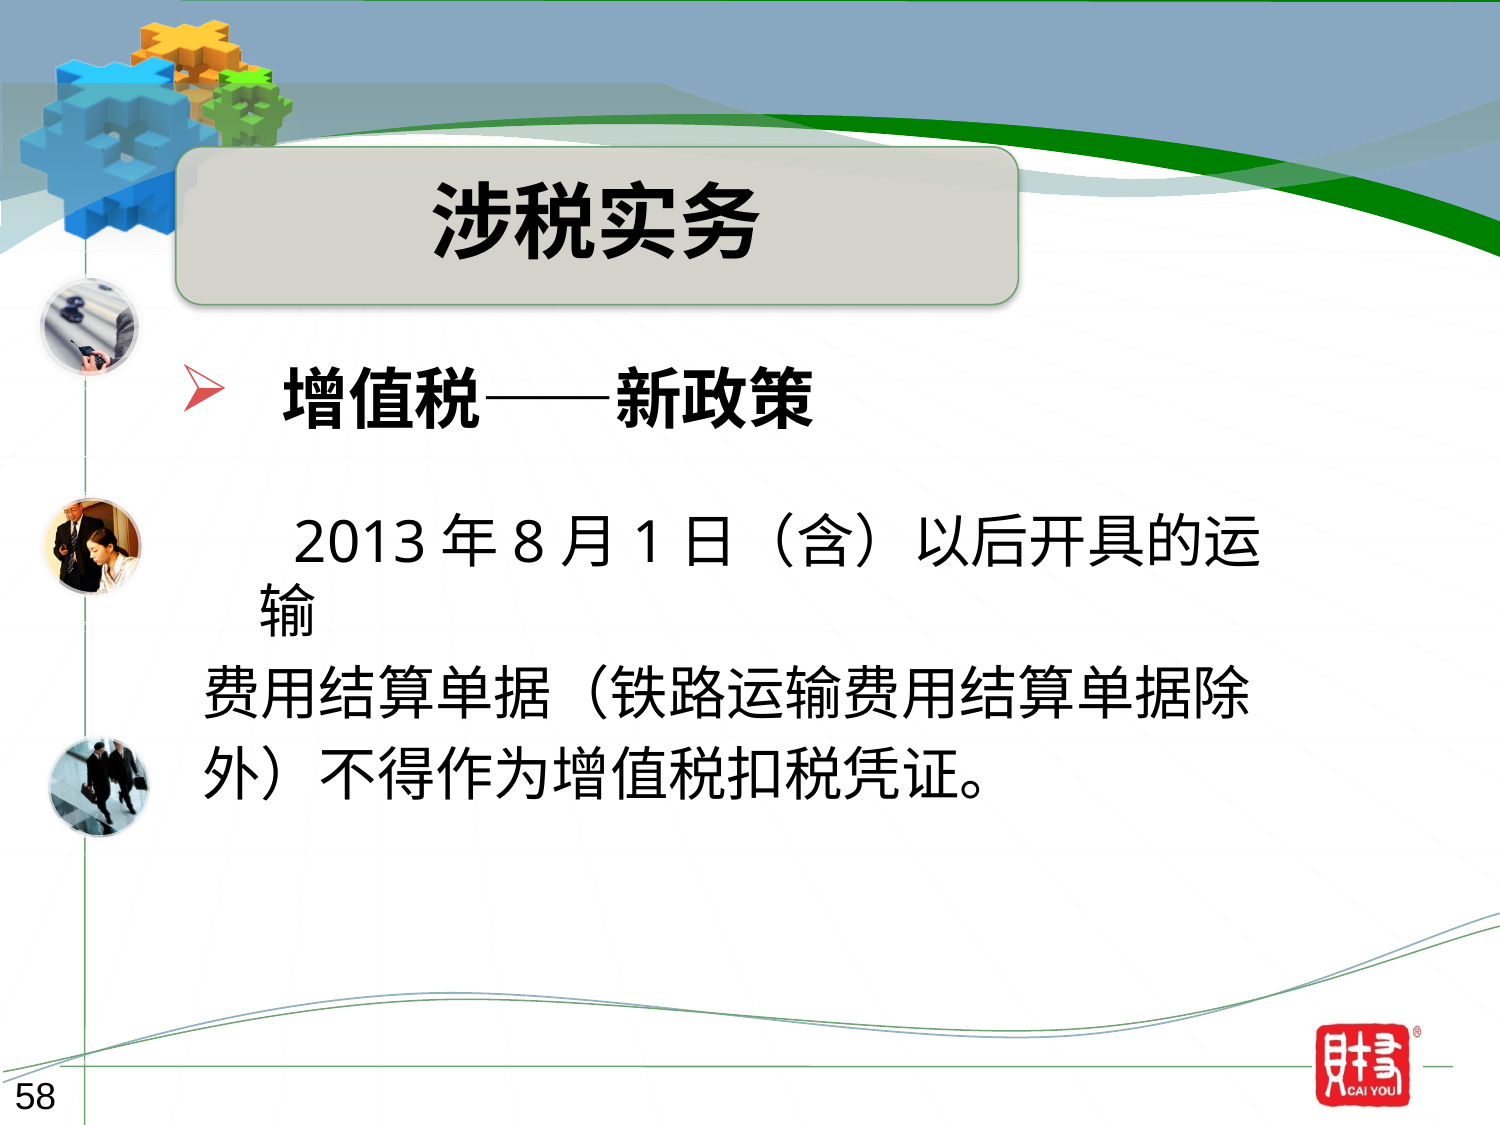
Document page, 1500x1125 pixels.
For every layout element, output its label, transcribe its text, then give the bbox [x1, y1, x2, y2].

picture [46, 501, 138, 591]
picture [6, 170, 175, 252]
picture [45, 283, 134, 371]
text_box 2013年8月1日（含）以后开具的运输 费用结算单据（铁路运输费用结算单据除 外）不得作为增值税扣税凭证。 [187, 496, 1301, 786]
text_box 58 [0, 1064, 94, 1125]
picture [0, 18, 300, 226]
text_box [175, 146, 1019, 305]
picture [277, 142, 300, 146]
picture [51, 740, 147, 835]
picture [1312, 1019, 1423, 1114]
text_box 增值税——新政策 [163, 349, 1078, 445]
